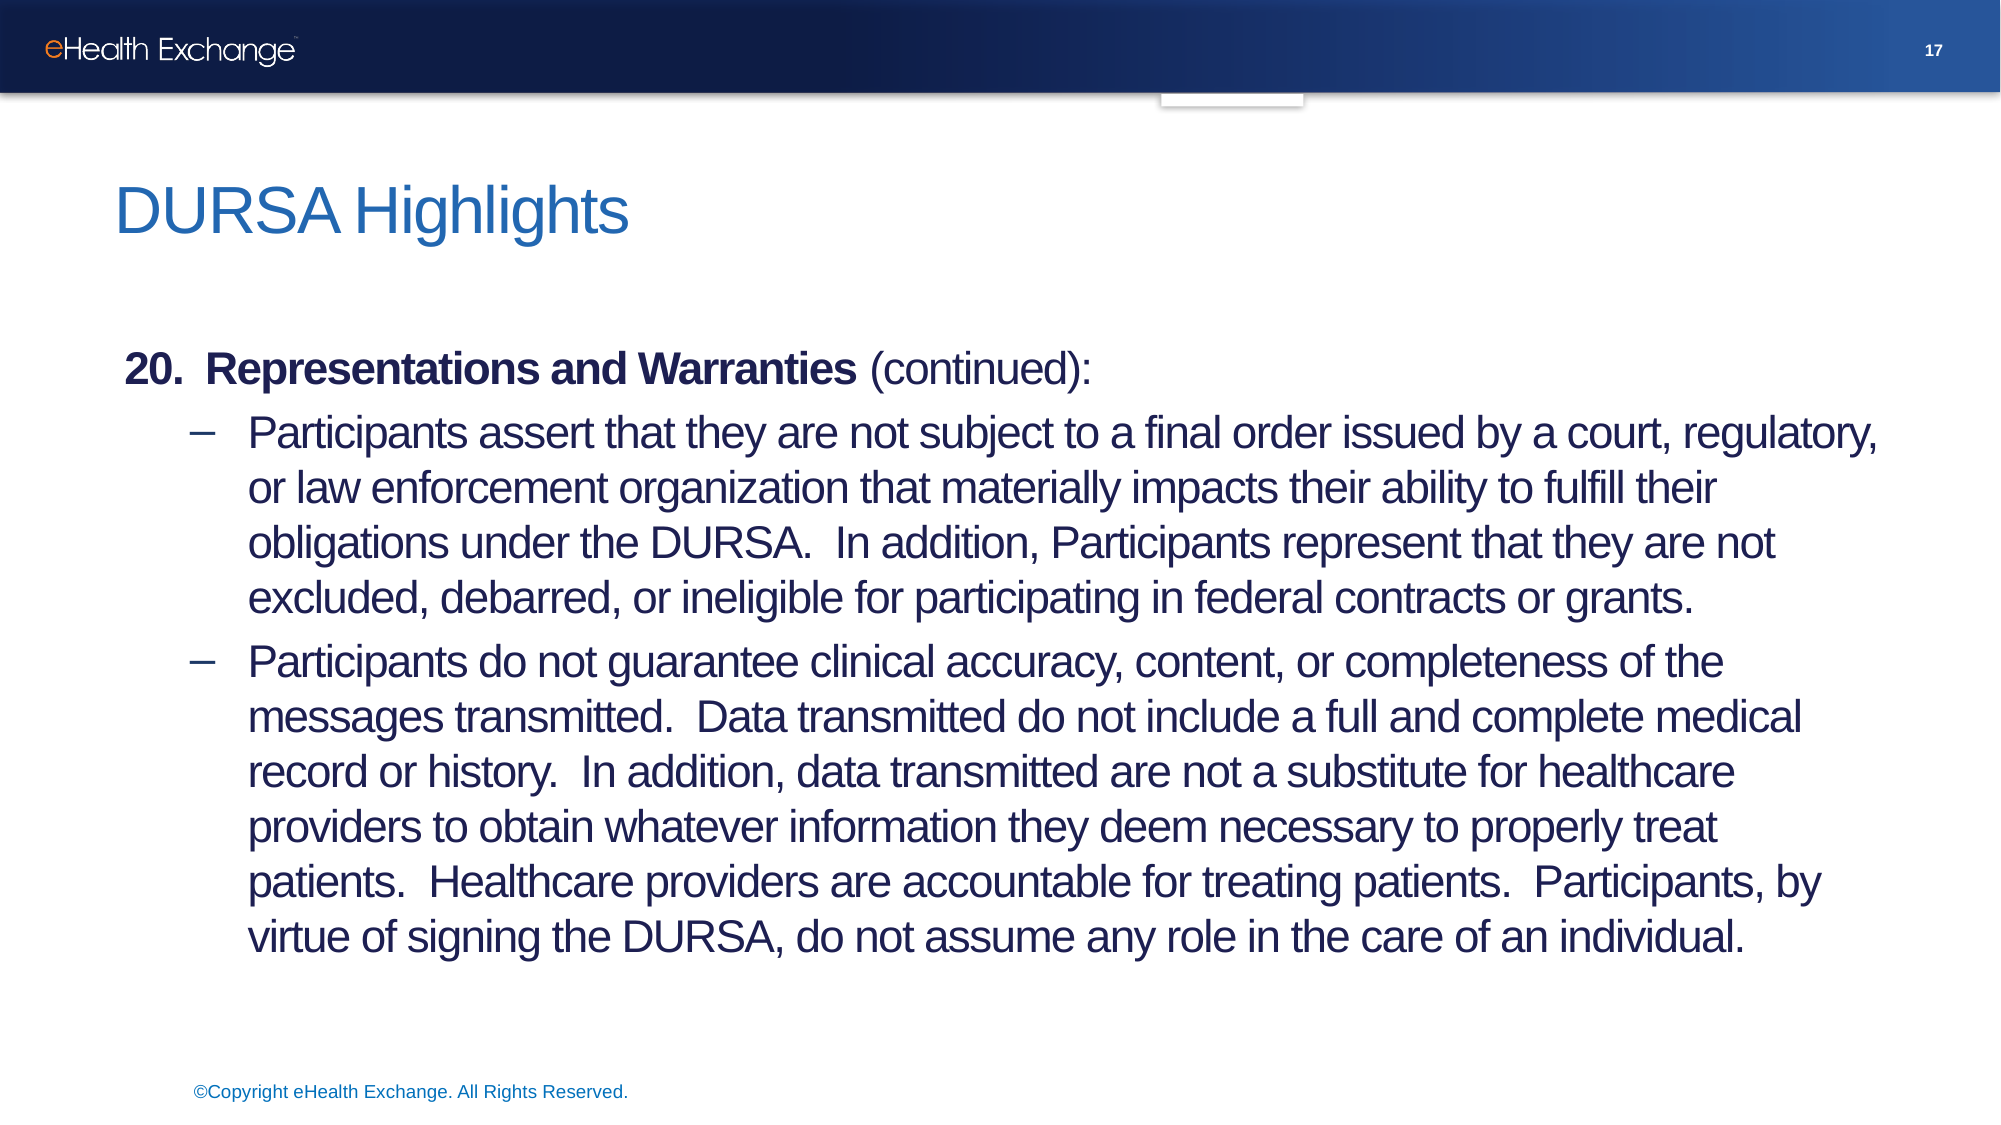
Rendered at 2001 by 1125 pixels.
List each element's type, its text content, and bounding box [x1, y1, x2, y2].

footer ©Copyright eHealth Exchange. All Rights Reserved. [178, 1057, 978, 1125]
picture [15, 21, 316, 82]
slide_number 17 [1891, 32, 1958, 93]
list 20. Representations and Warranties (continued): Participants assert that they are not subject to a final order issued by a court, regulatory, or law enforcement organization that materially impacts their ability to fulfill their obligations under the DURSA. In addition, Participants represent that they are not excluded, debarred, or ineligible for participating in federal contracts or grants. Participants do not guarantee clinical accuracy, content, or completeness of the messages transmitted. Data transmitted do not include a full and complete medical record or history. In addition, data transmitted are not a substitute for healthcare providers to obtain whatever information they deem necessary to properly treat patients. Healthcare providers are accountable for treating patients. Participants, by virtue of signing the DURSA, do not assume any role in the care of an individual. [99, 330, 1900, 1001]
title DURSA Highlights [99, 159, 1900, 305]
